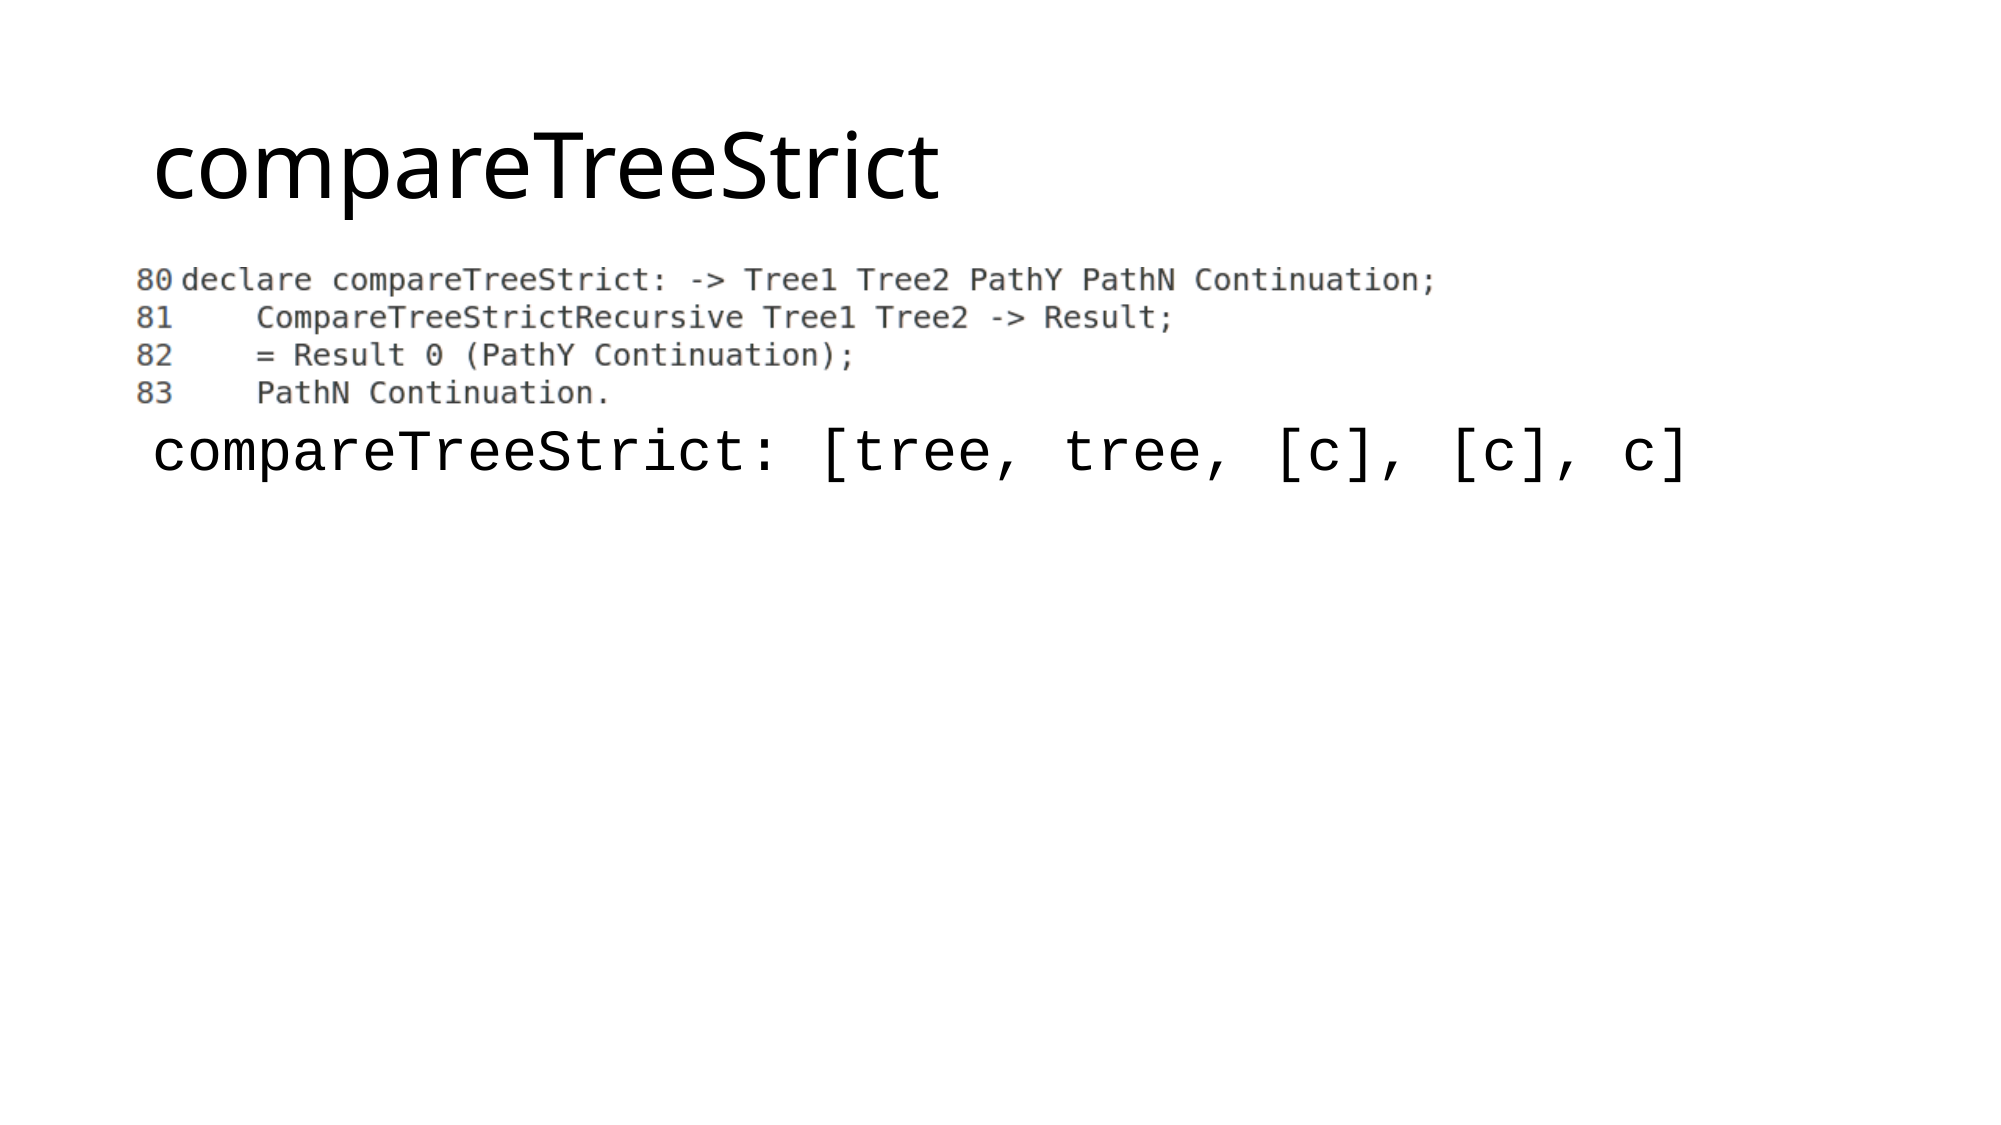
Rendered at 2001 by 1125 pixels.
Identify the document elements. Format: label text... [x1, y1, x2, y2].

picture [122, 267, 1440, 413]
title compareTreeStrict [137, 59, 1863, 278]
list compareTreeStrict: [tree, tree, [c], [c], c] [137, 412, 1863, 1014]
